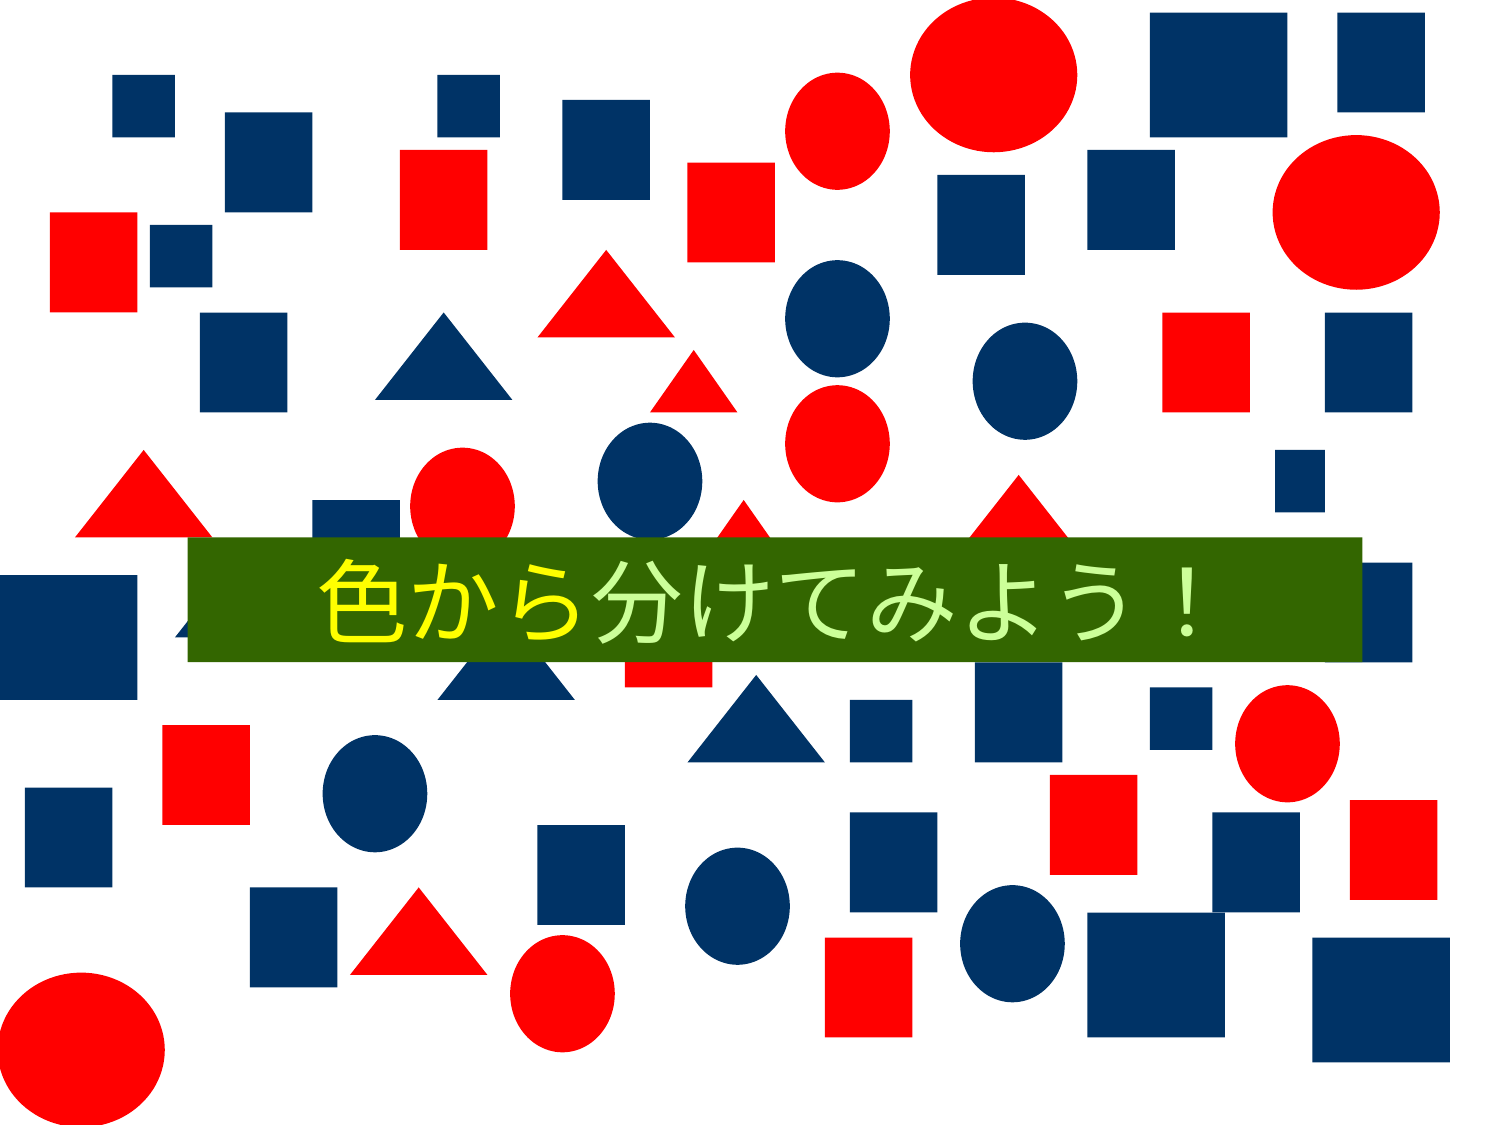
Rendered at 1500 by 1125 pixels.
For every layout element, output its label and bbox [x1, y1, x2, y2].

text_box [0, 0, 1451, 1125]
